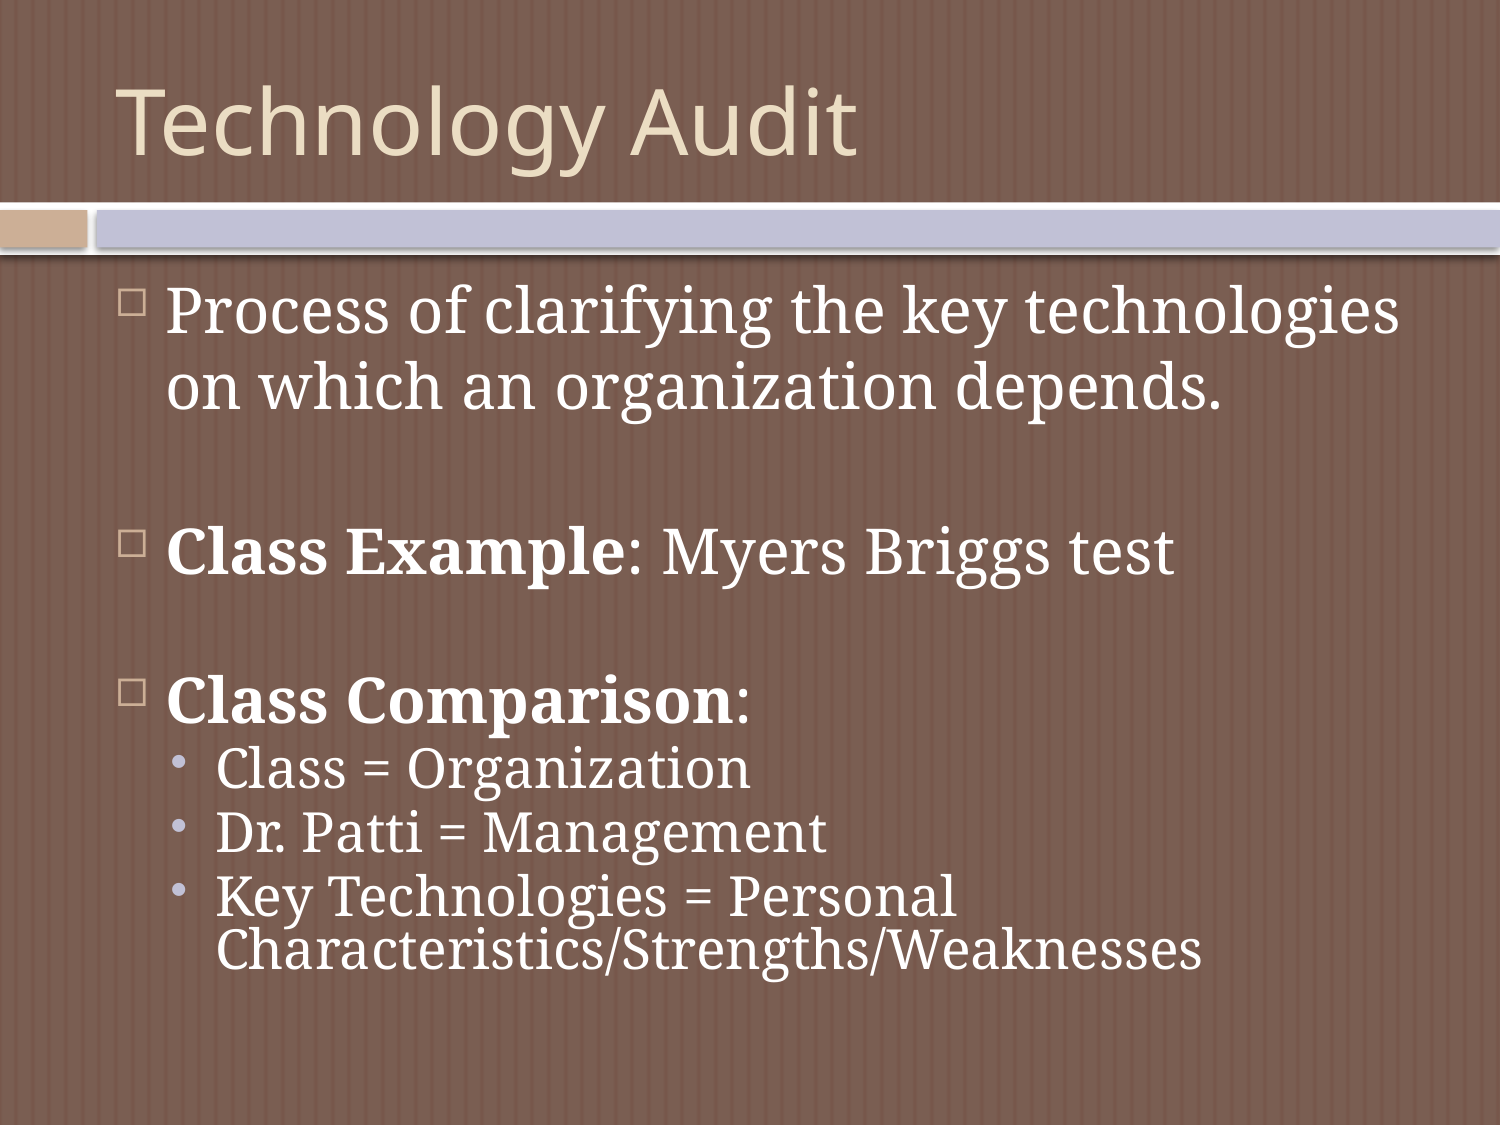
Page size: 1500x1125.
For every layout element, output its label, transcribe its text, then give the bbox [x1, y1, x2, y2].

title Technology Audit [100, 37, 1438, 200]
list Process of clarifying the key technologies on which an organization depends. Class Example: Myers Briggs test Class Comparison: Class = Organization Dr. Patti = Management Key Technologies = Personal Characteristics/Strengths/Weaknesses [100, 262, 1438, 1000]
